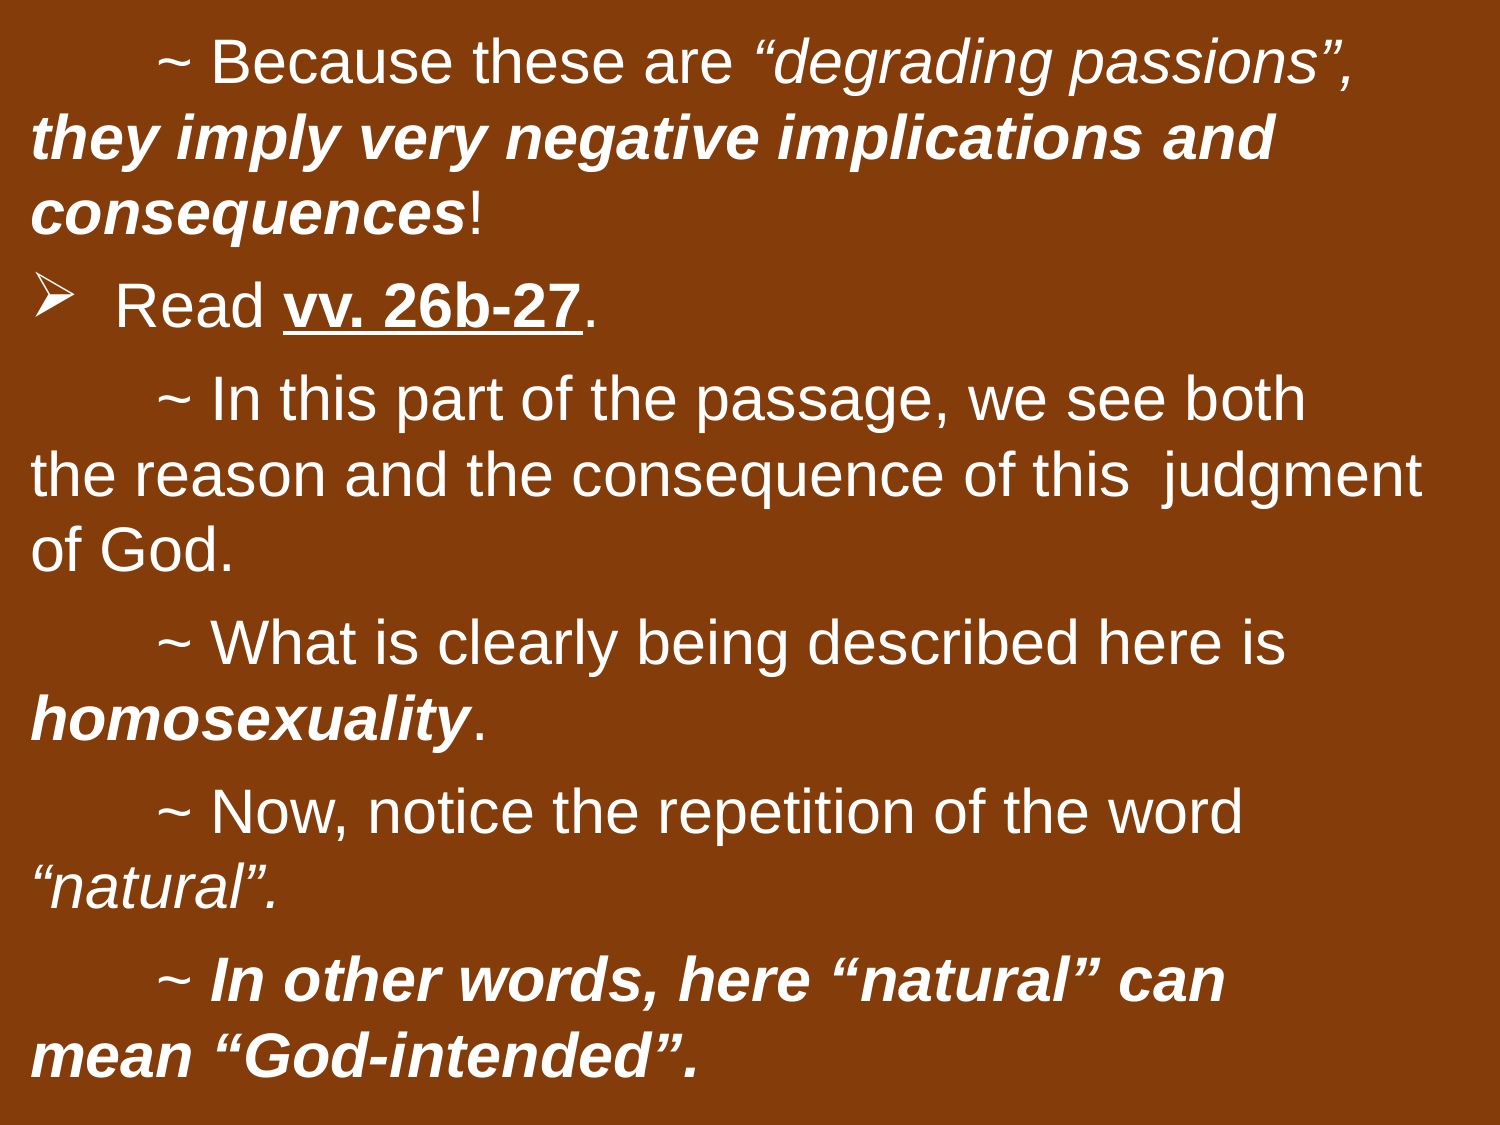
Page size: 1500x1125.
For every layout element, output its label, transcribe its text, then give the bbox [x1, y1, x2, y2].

subtitle ~ Because these are “degrading passions”, they imply very negative implications and consequences! Read vv. 26b-27. ~ In this part of the passage, we see both the reason and the consequence of this judgment of God. ~ What is clearly being described here is homosexuality. ~ Now, notice the repetition of the word “natural”. ~ In other words, here “natural” can mean “God-intended”. [15, 13, 1485, 1110]
